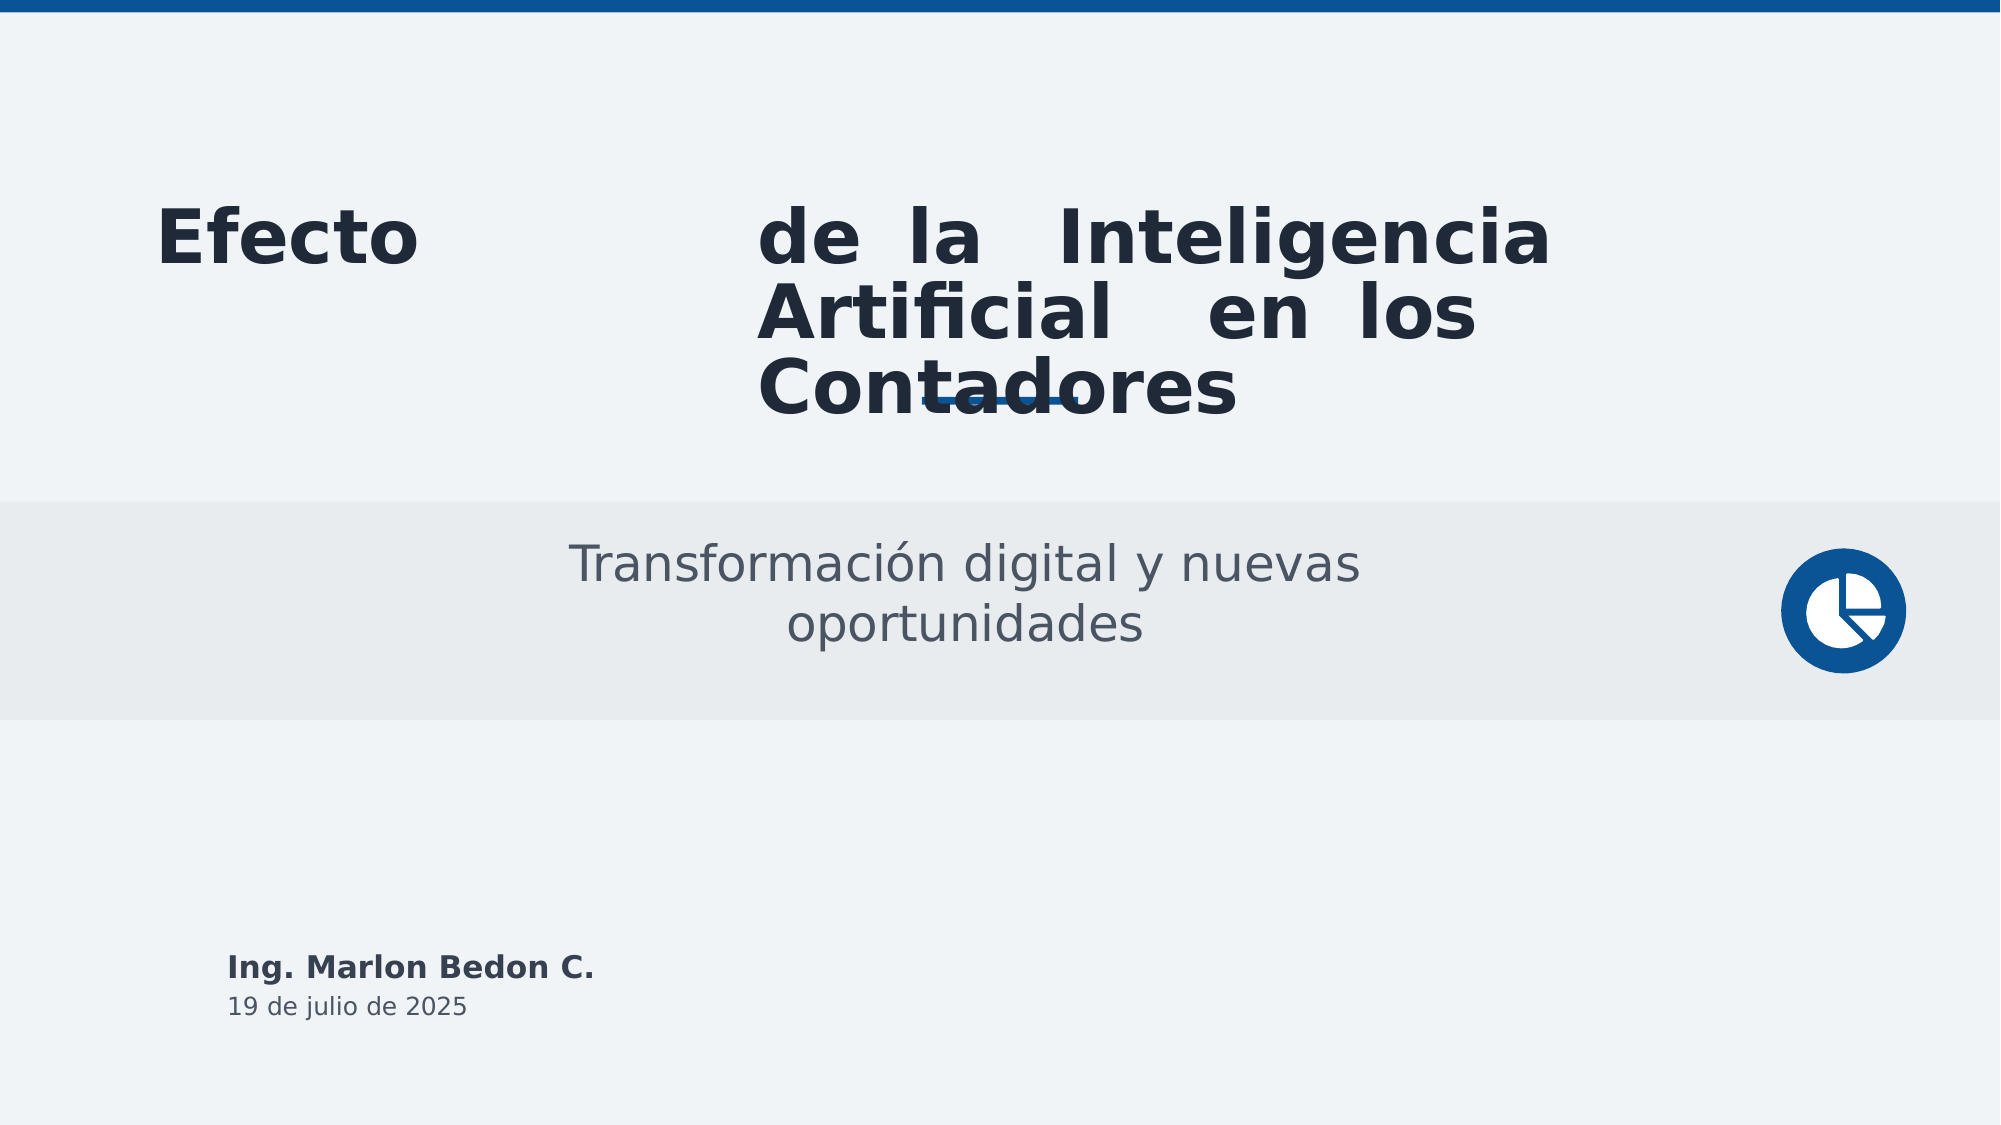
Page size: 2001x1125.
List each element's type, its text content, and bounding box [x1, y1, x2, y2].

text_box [1780, 548, 1907, 674]
text_box [0, 513, 2000, 721]
text_box Ing. Marlon Bedon C. 19 de julio de 2025 [225, 823, 1576, 1021]
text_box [0, 0, 2000, 502]
text_box [0, 721, 2000, 1125]
text_box Transformación digital y nuevas oportunidades [0, 528, 1463, 651]
